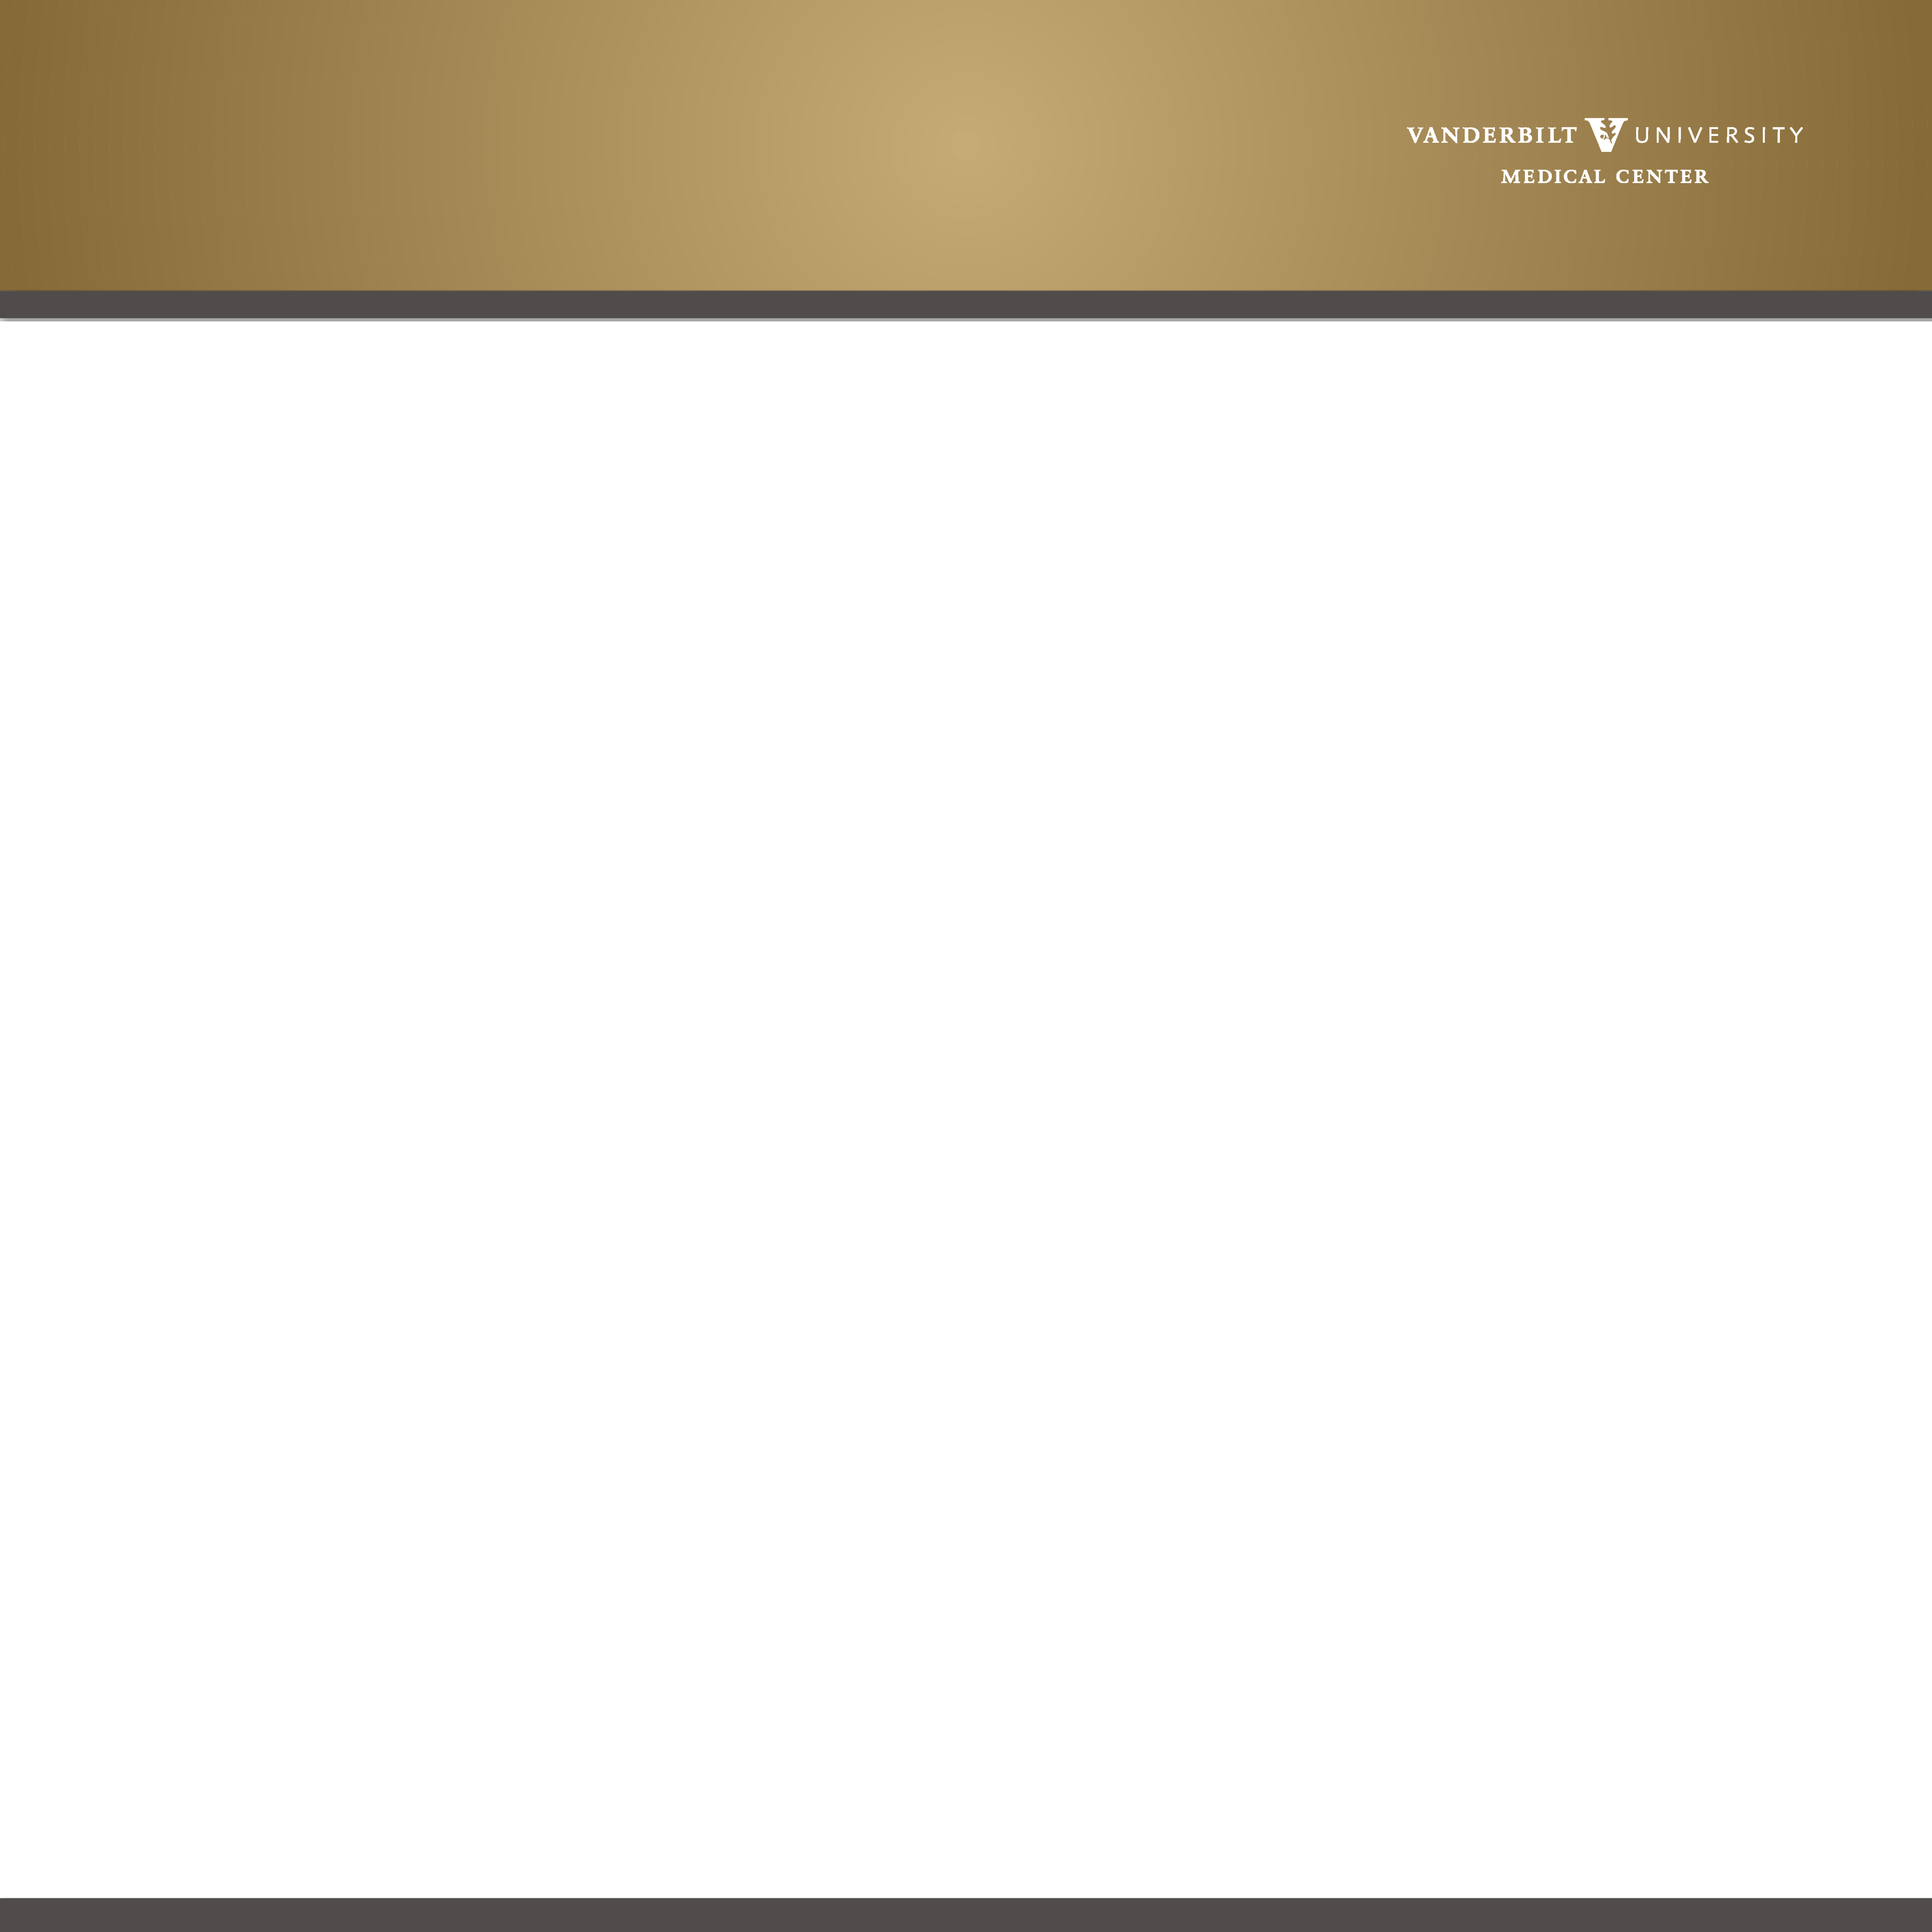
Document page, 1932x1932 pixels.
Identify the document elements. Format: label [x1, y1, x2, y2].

picture [1407, 118, 1803, 183]
